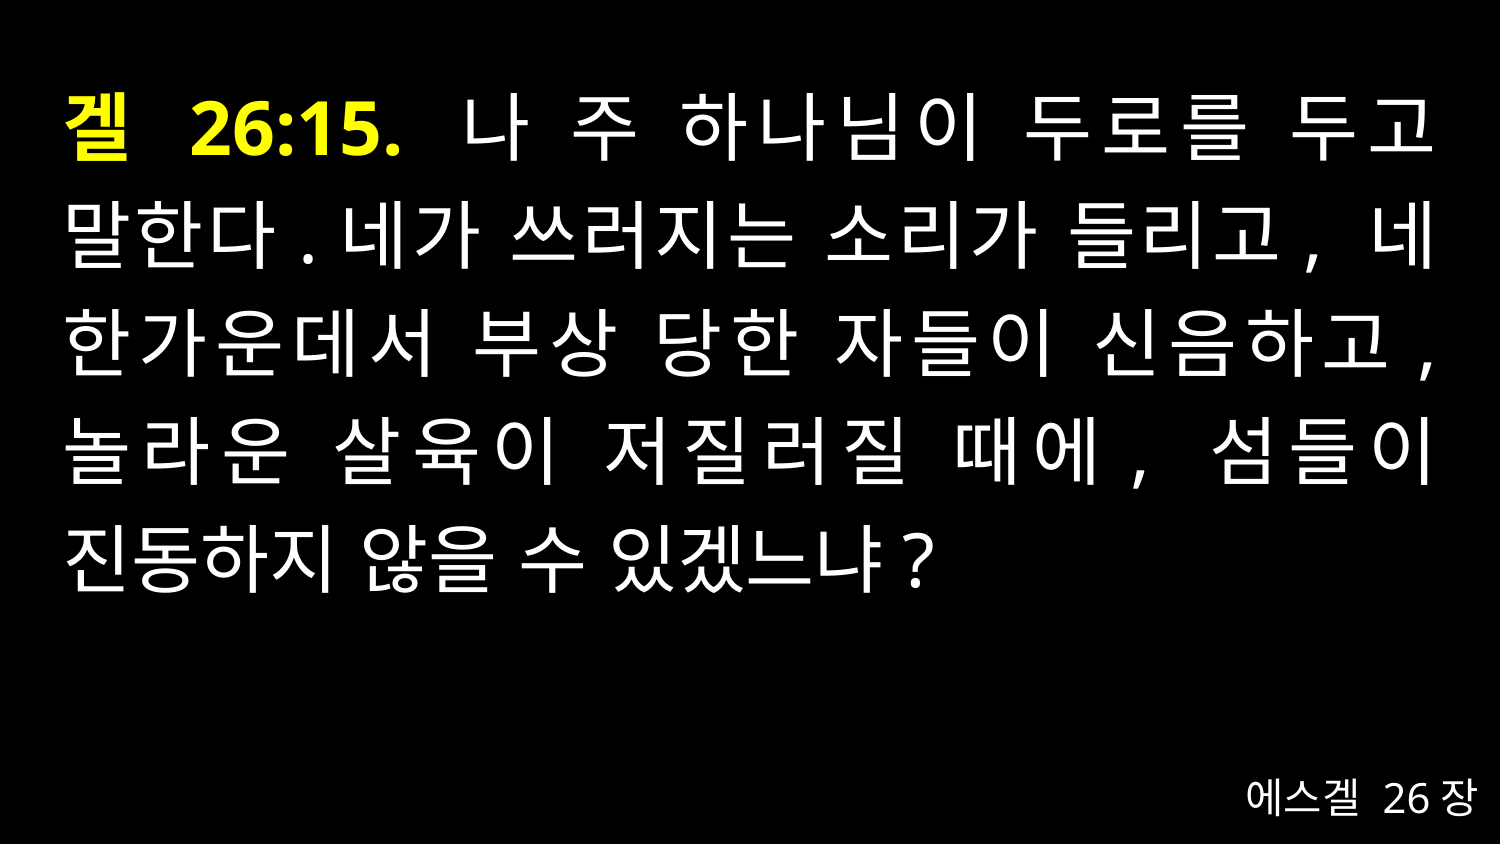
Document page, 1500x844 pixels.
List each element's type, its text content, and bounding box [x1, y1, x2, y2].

subtitle 에스겔 26장 [916, 770, 1500, 844]
title 겔 26:15. 나 주 하나님이 두로를 두고 말한다.네가 쓰러지는 소리가 들리고, 네 한가운데서 부상 당한 자들이 신음하고, 놀라운 살육이 저질러질 때에, 섬들이 진동하지 않을 수 있겠느냐? [0, 0, 1500, 844]
